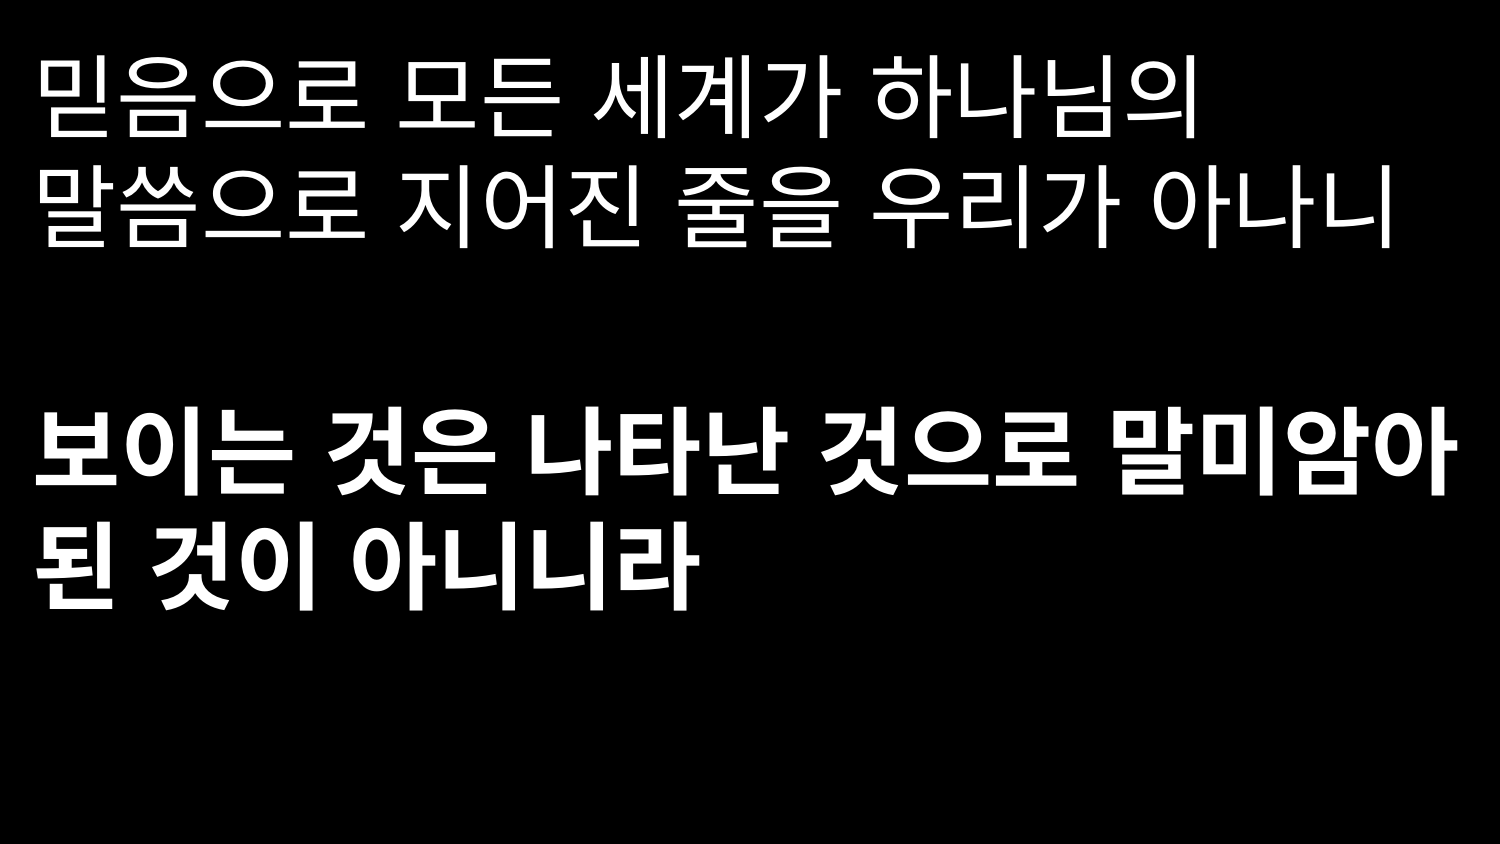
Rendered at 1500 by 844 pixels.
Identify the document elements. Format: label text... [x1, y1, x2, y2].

text_box 보이는 것은 나타난 것으로 말미암아 된 것이 아니니라 [17, 383, 1483, 629]
text_box 믿음으로 모든 세계가 하나님의 말씀으로 지어진 줄을 우리가 아나니 [17, 32, 1483, 267]
